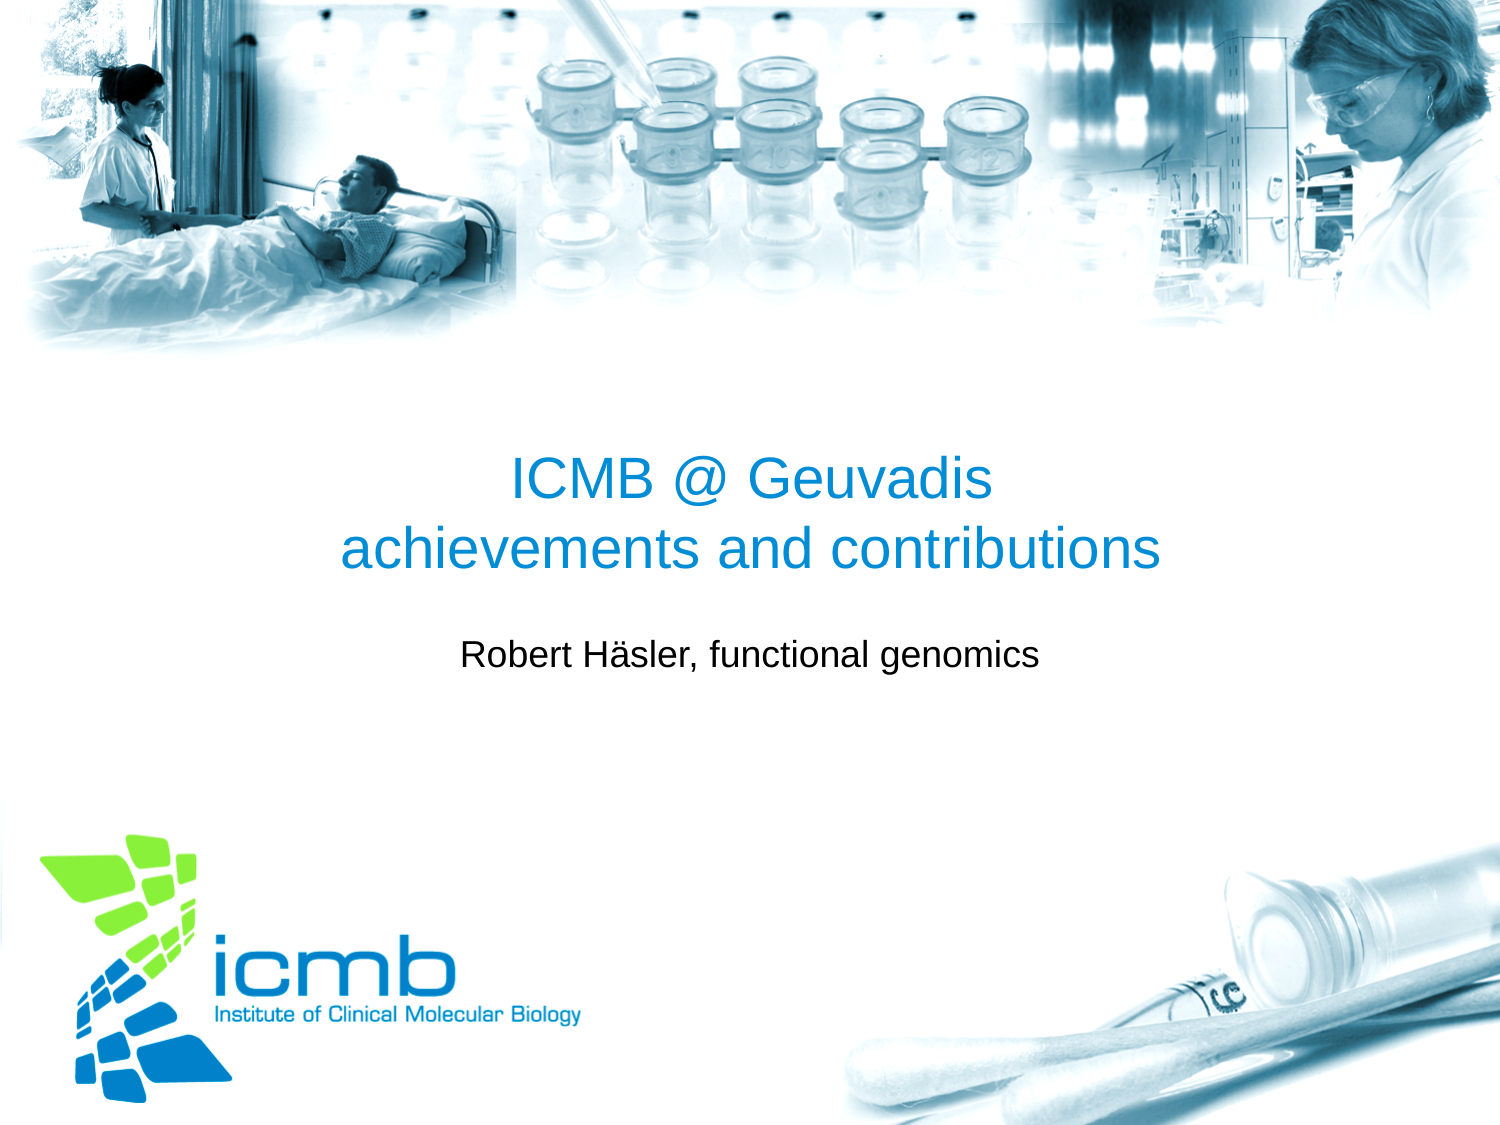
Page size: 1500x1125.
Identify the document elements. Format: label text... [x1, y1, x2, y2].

picture [0, 0, 1500, 1125]
text_box ICMB @ Geuvadis achievements and contributions [326, 432, 1178, 588]
text_box Robert Häsler, functional genomics [444, 623, 1055, 683]
